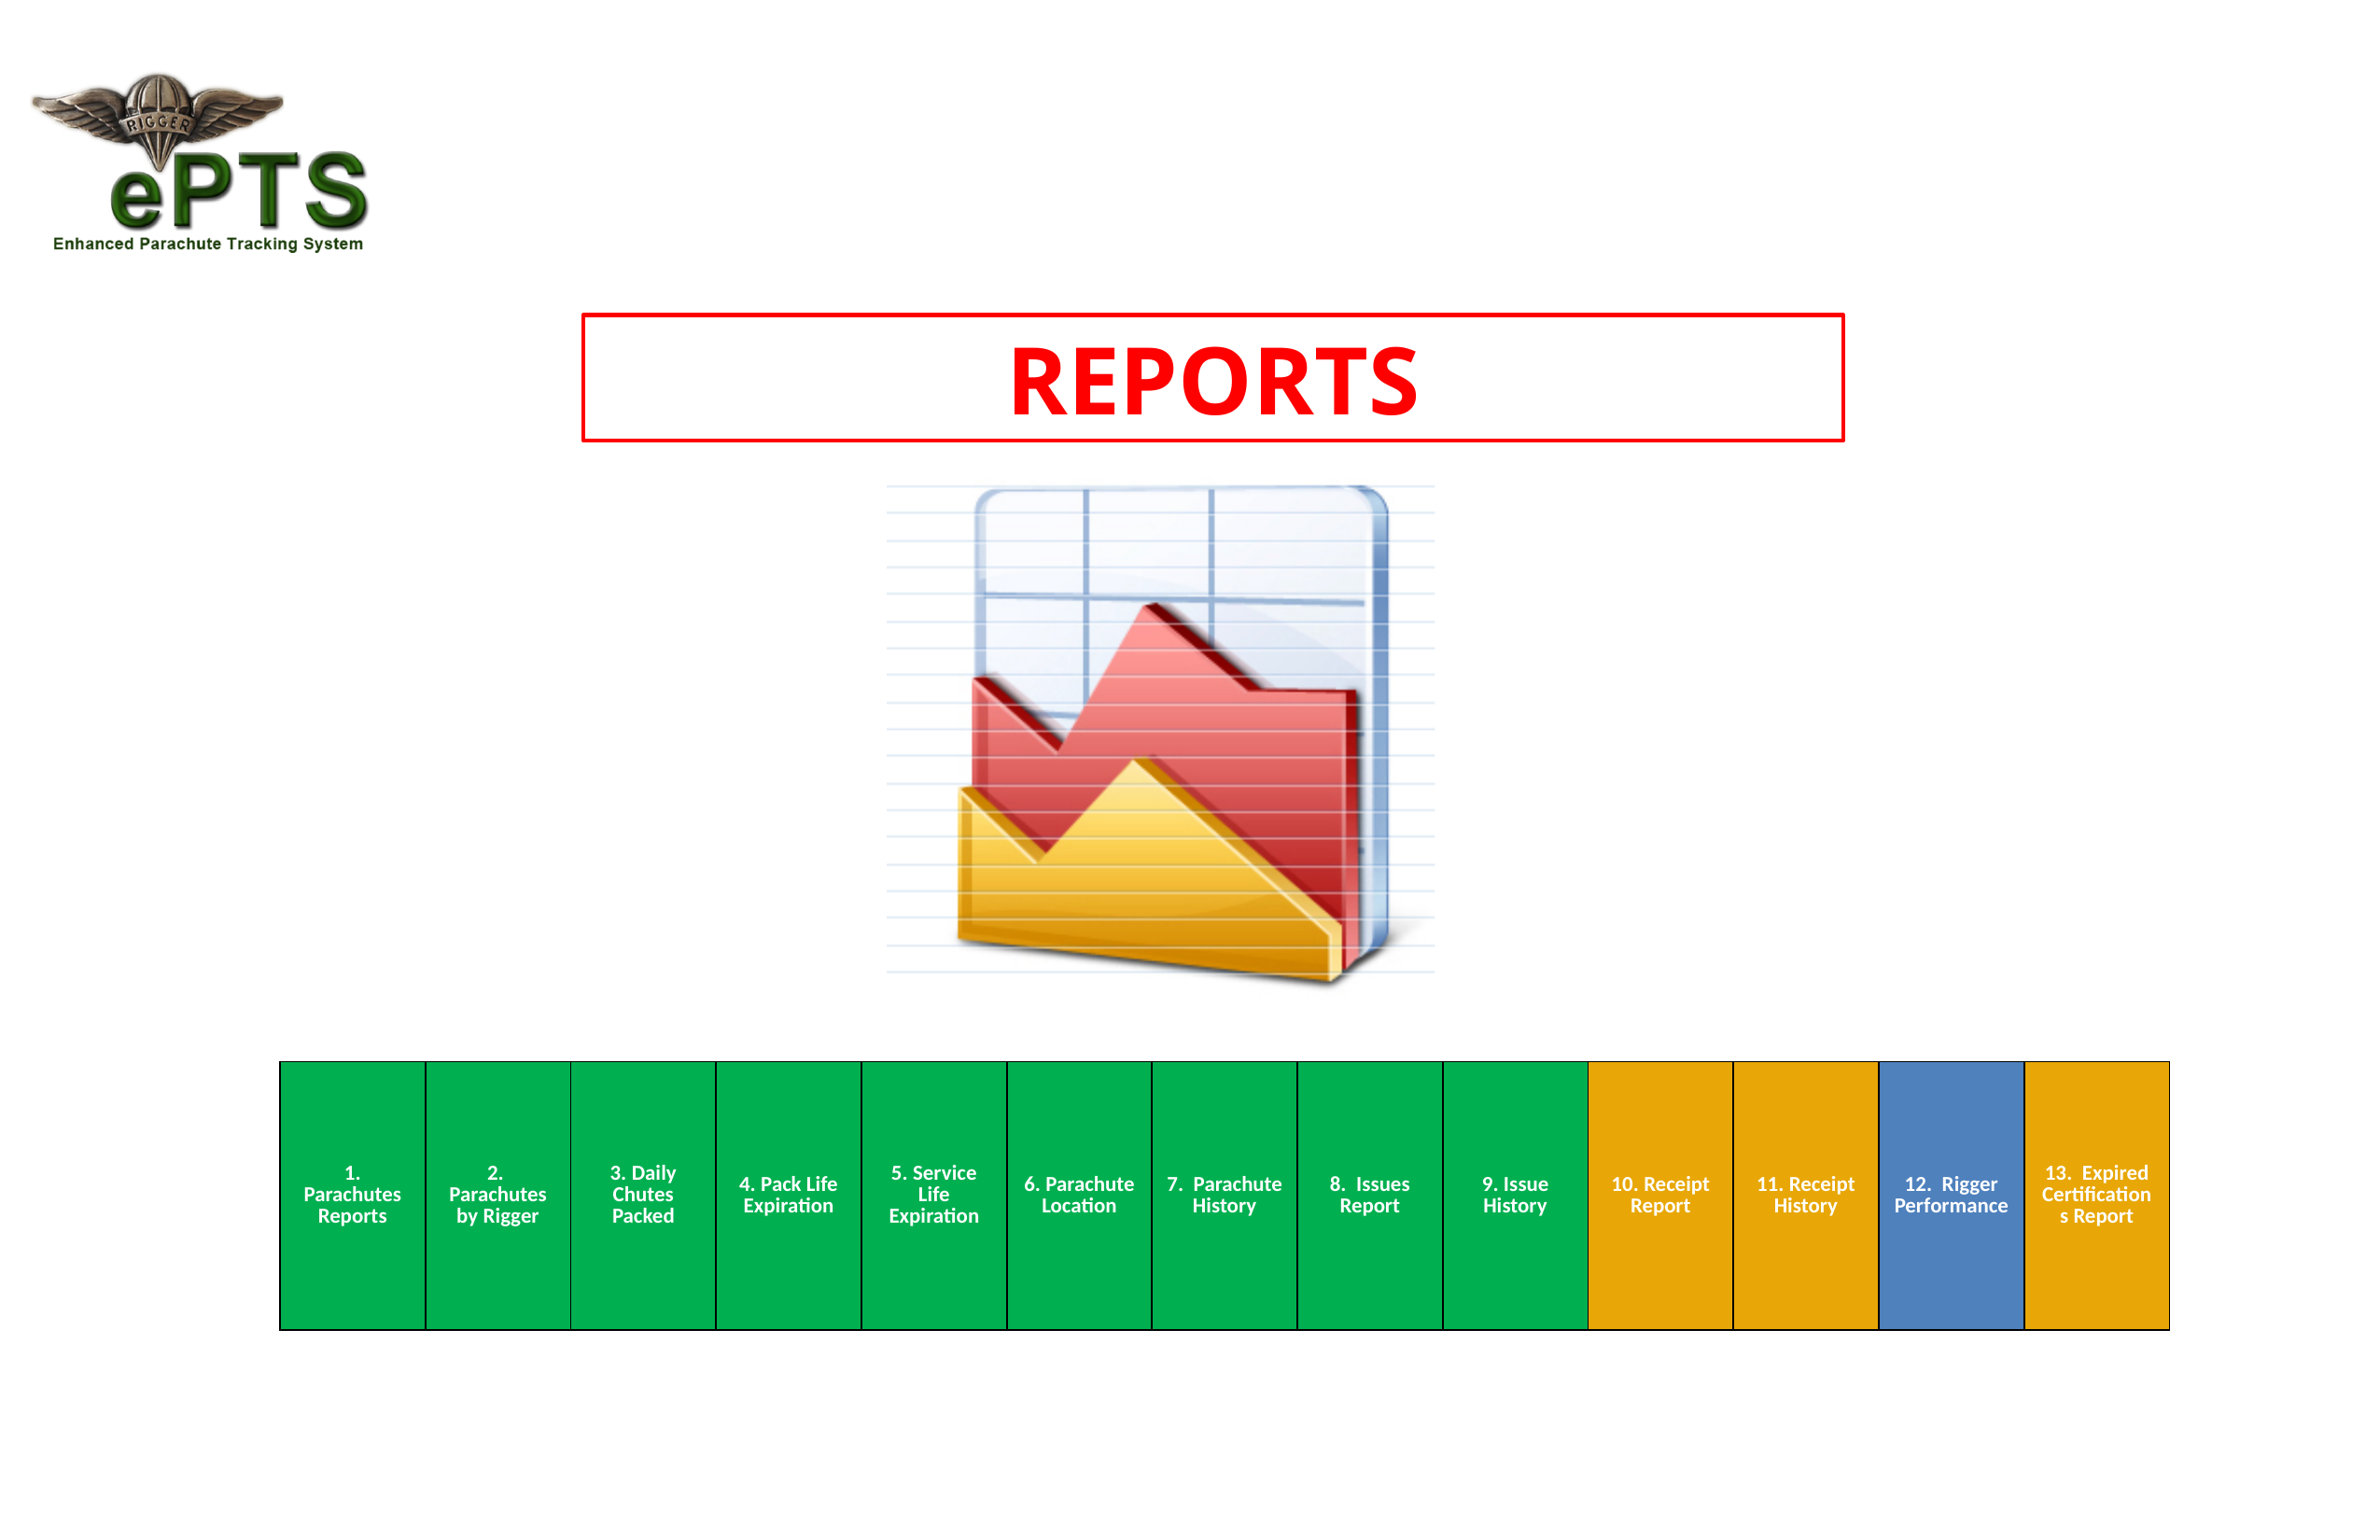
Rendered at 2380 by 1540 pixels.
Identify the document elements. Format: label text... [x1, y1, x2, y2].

table_header 8. Issues Report [1298, 1062, 1442, 1329]
table_header 9. Issue History [1444, 1062, 1588, 1329]
picture [886, 478, 1435, 996]
table_header 11. Receipt History [1734, 1062, 1878, 1329]
table_header 5. Service Life Expiration [862, 1062, 1006, 1329]
table_header 3. Daily Chutes Packed [571, 1062, 715, 1329]
table_header 1. Parachutes Reports [281, 1062, 425, 1329]
text_box REPORTS [581, 313, 1845, 442]
table_header 7. Parachute History [1153, 1062, 1296, 1329]
table_header 2. Parachutes by Rigger [427, 1062, 570, 1329]
table_header 12. Rigger Performance [1880, 1062, 2023, 1329]
picture [22, 46, 374, 257]
table_header 6. Parachute Location [1008, 1062, 1151, 1329]
table_header 4. Pack Life Expiration [717, 1062, 861, 1329]
table_header 13. Expired Certifications Report [2025, 1062, 2169, 1329]
table_header 10. Receipt Report [1589, 1062, 1732, 1329]
